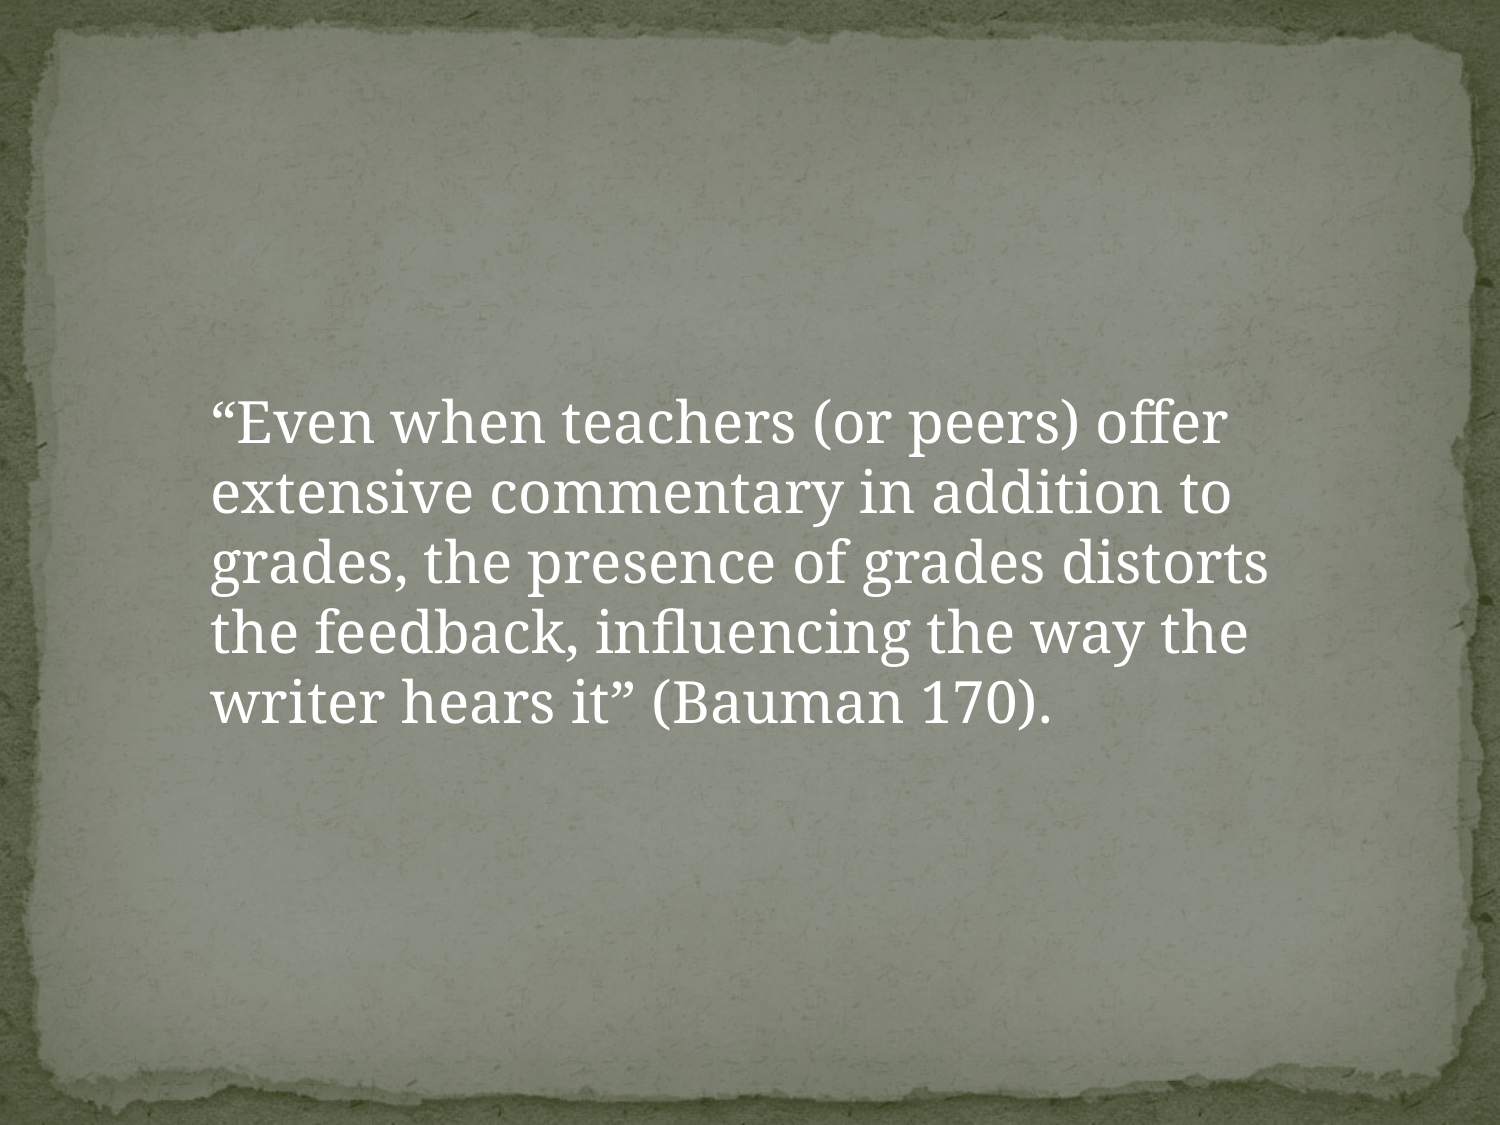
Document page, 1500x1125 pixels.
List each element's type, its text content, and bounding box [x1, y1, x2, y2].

text_box “Even when teachers (or peers) offer extensive commentary in addition to grades, the presence of grades distorts the feedback, influencing the way the writer hears it” (Bauman 170). [195, 377, 1296, 788]
